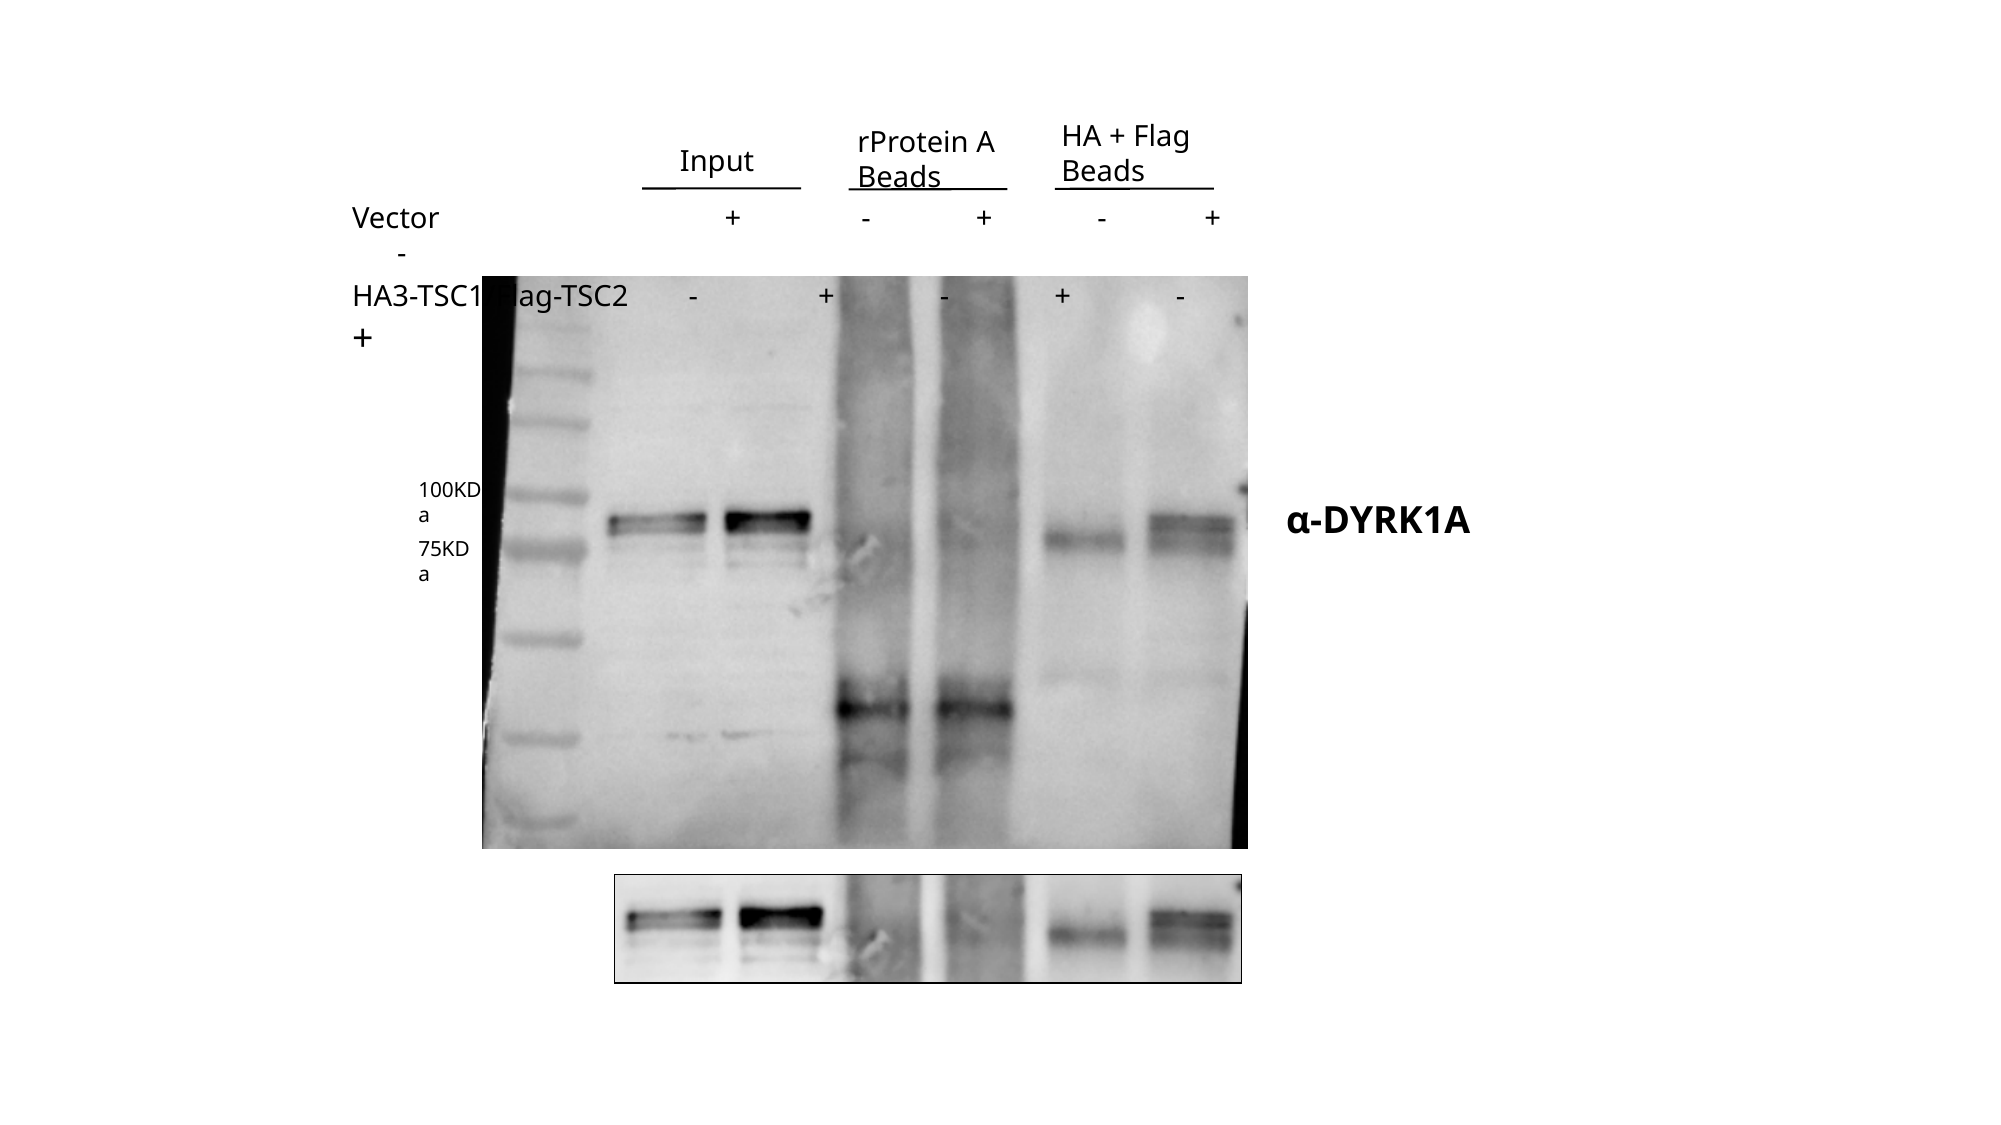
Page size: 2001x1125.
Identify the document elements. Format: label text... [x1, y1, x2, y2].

picture [482, 276, 1248, 849]
picture [615, 875, 1241, 983]
text_box rProtein A Beads [842, 116, 1080, 201]
text_box α-DYRK1A [1271, 488, 1553, 549]
text_box 100KDa [403, 468, 482, 534]
text_box Vector + - + - + - HA3-TSC1/Flag-TSC2 - + - + - + [337, 191, 1305, 367]
text_box Input [665, 134, 779, 185]
text_box 75KDa [403, 534, 482, 593]
text_box HA + Flag Beads [1046, 110, 1272, 195]
